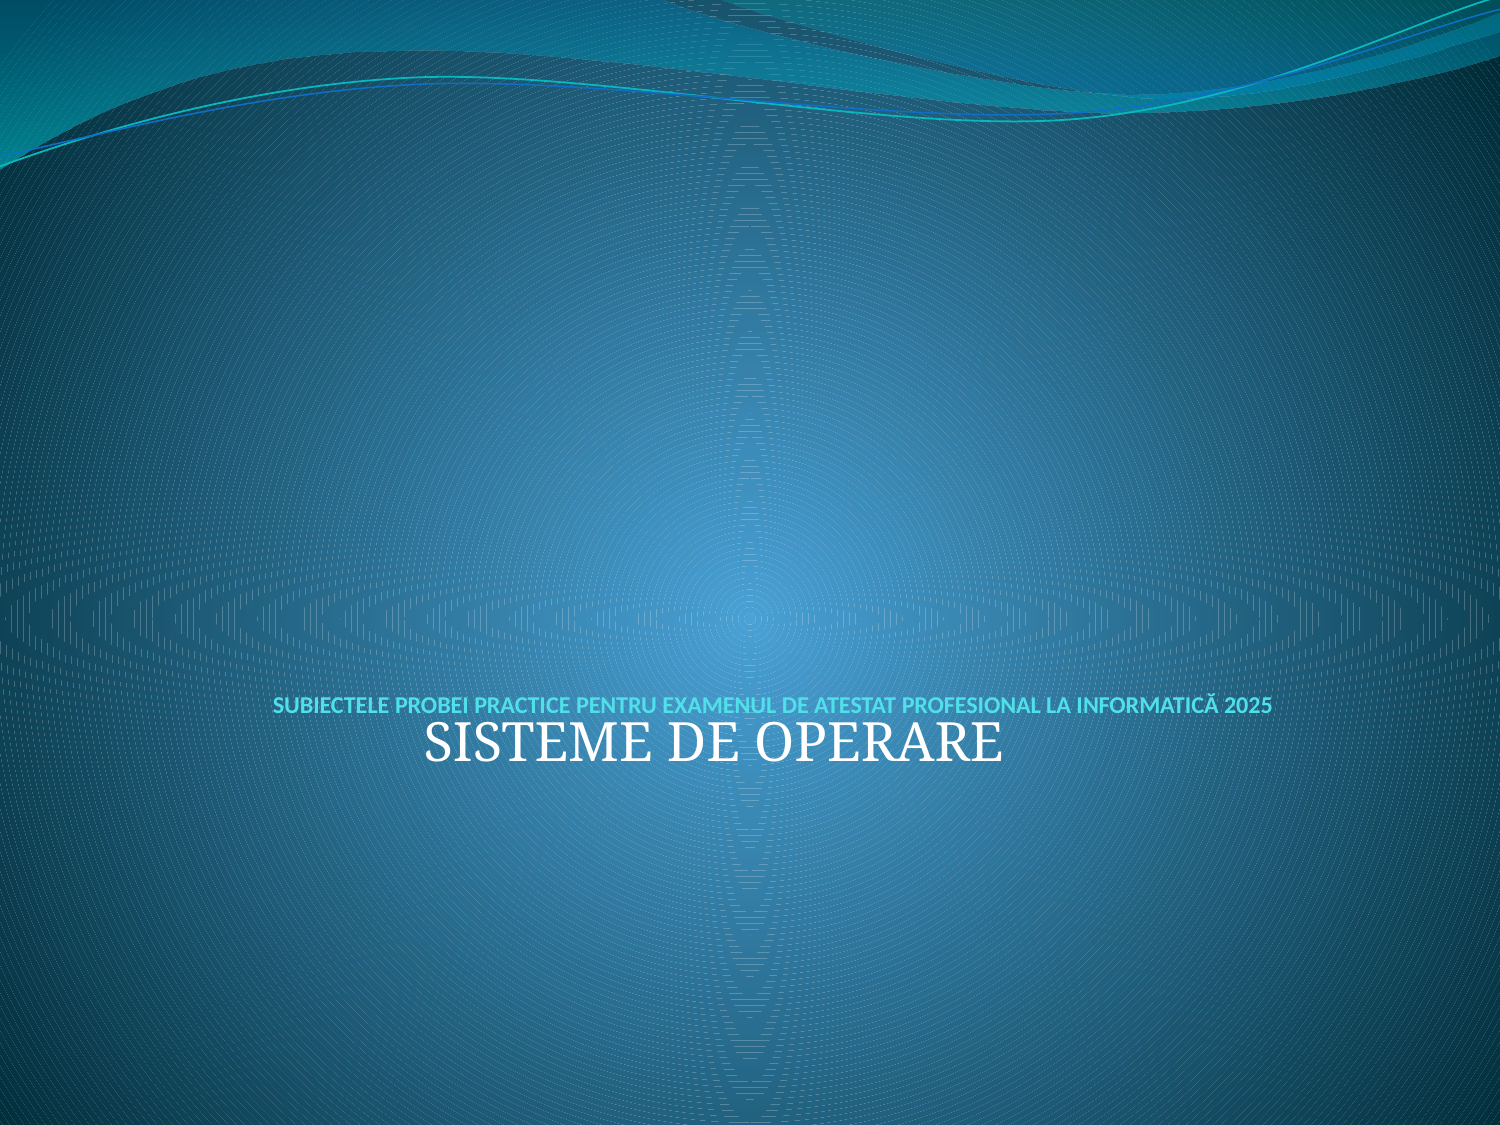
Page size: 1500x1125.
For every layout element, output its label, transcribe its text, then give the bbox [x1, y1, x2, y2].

subtitle SISTEME DE OPERARE [75, 699, 1364, 893]
title SUBIECTELE PROBEI PRACTICE PENTRU EXAMENUL DE ATESTAT PROFESIONAL LA INFORMATICĂ 2025 [112, 237, 1438, 800]
